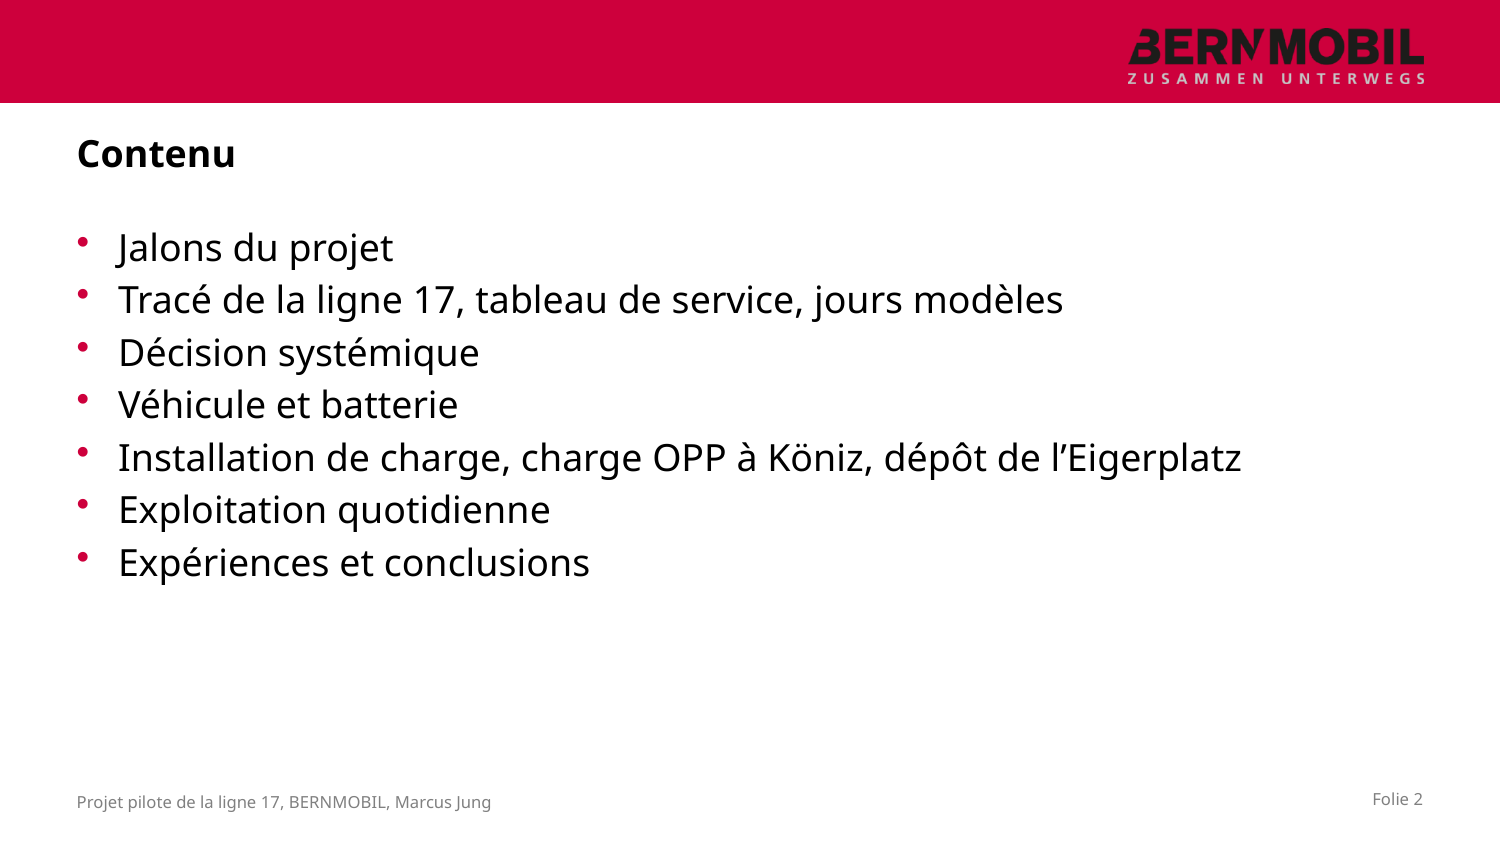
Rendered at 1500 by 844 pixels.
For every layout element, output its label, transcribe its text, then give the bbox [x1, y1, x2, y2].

title Contenu [76, 129, 1424, 192]
slide_number Folie 2 [1068, 776, 1424, 812]
list Jalons du projet Tracé de la ligne 17, tableau de service, jours modèles Décision systémique Véhicule et batterie Installation de charge, charge OPP à Köniz, dépôt de l’Eigerplatz Exploitation quotidienne Expériences et conclusions [76, 223, 1424, 750]
picture [1128, 28, 1424, 84]
footer Projet pilote de la ligne 17, BERNMOBIL, Marcus Jung [76, 776, 1045, 812]
